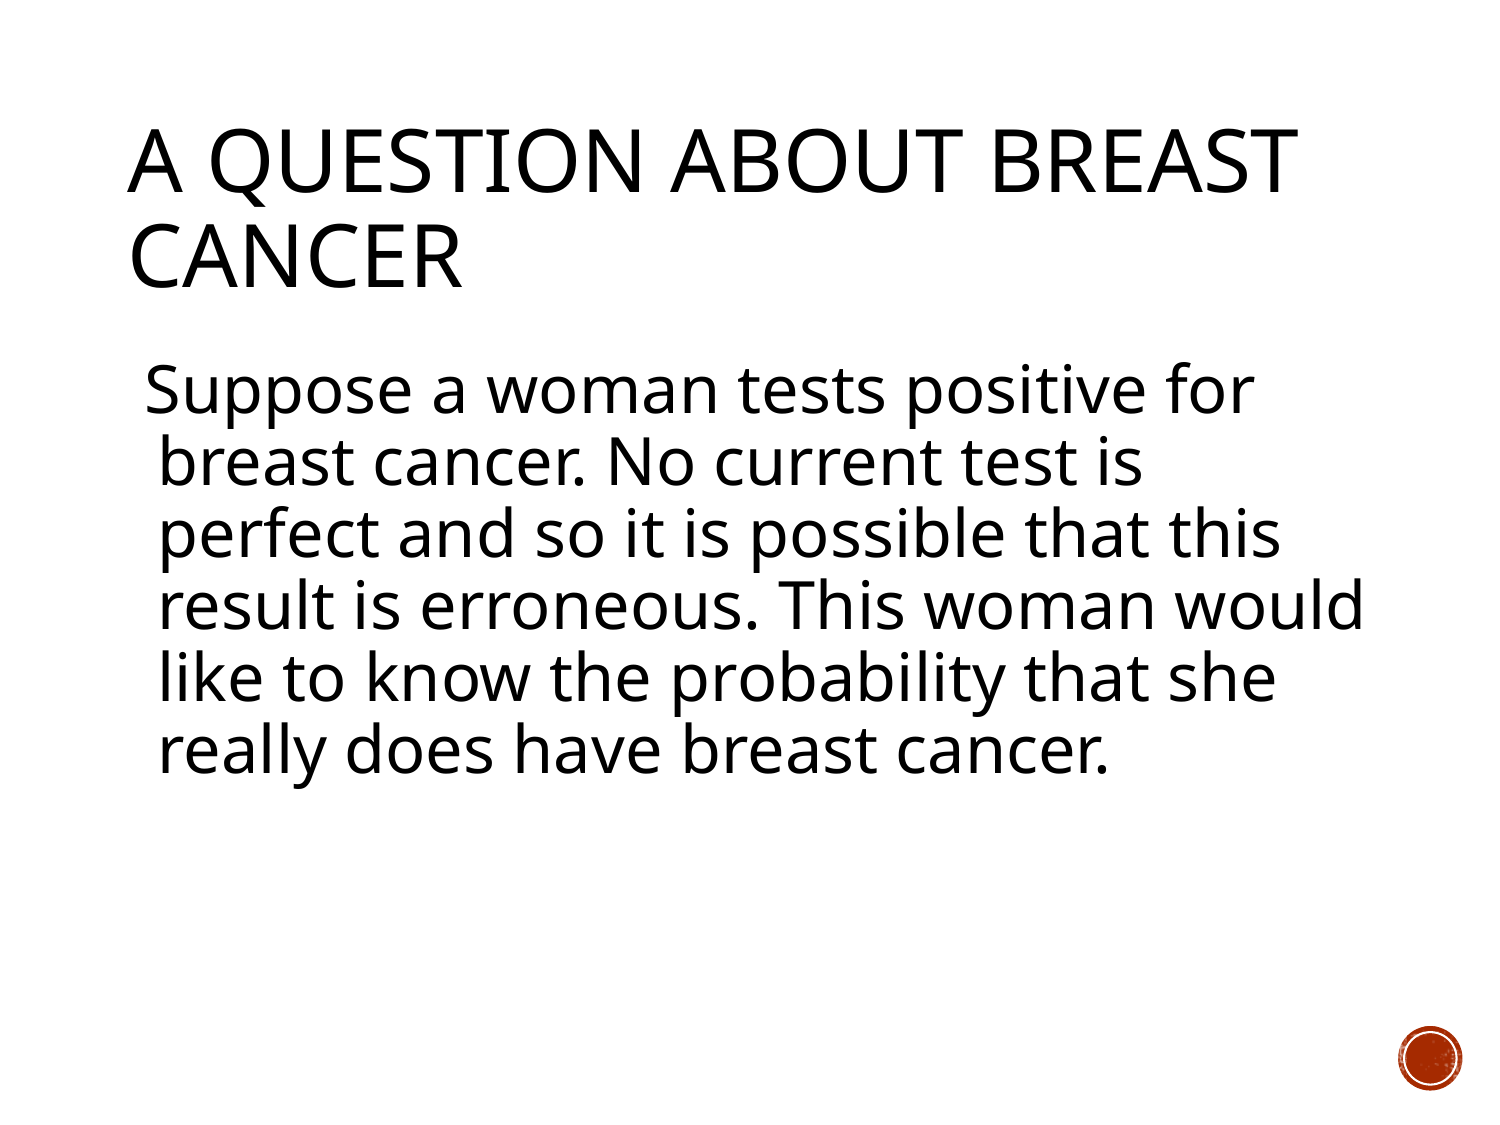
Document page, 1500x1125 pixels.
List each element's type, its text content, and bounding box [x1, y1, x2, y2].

title A Question About Breast Cancer [112, 79, 1388, 344]
list Suppose a woman tests positive for breast cancer. No current test is perfect and so it is possible that this result is erroneous. This woman would like to know the probability that she really does have breast cancer. [112, 348, 1388, 1013]
